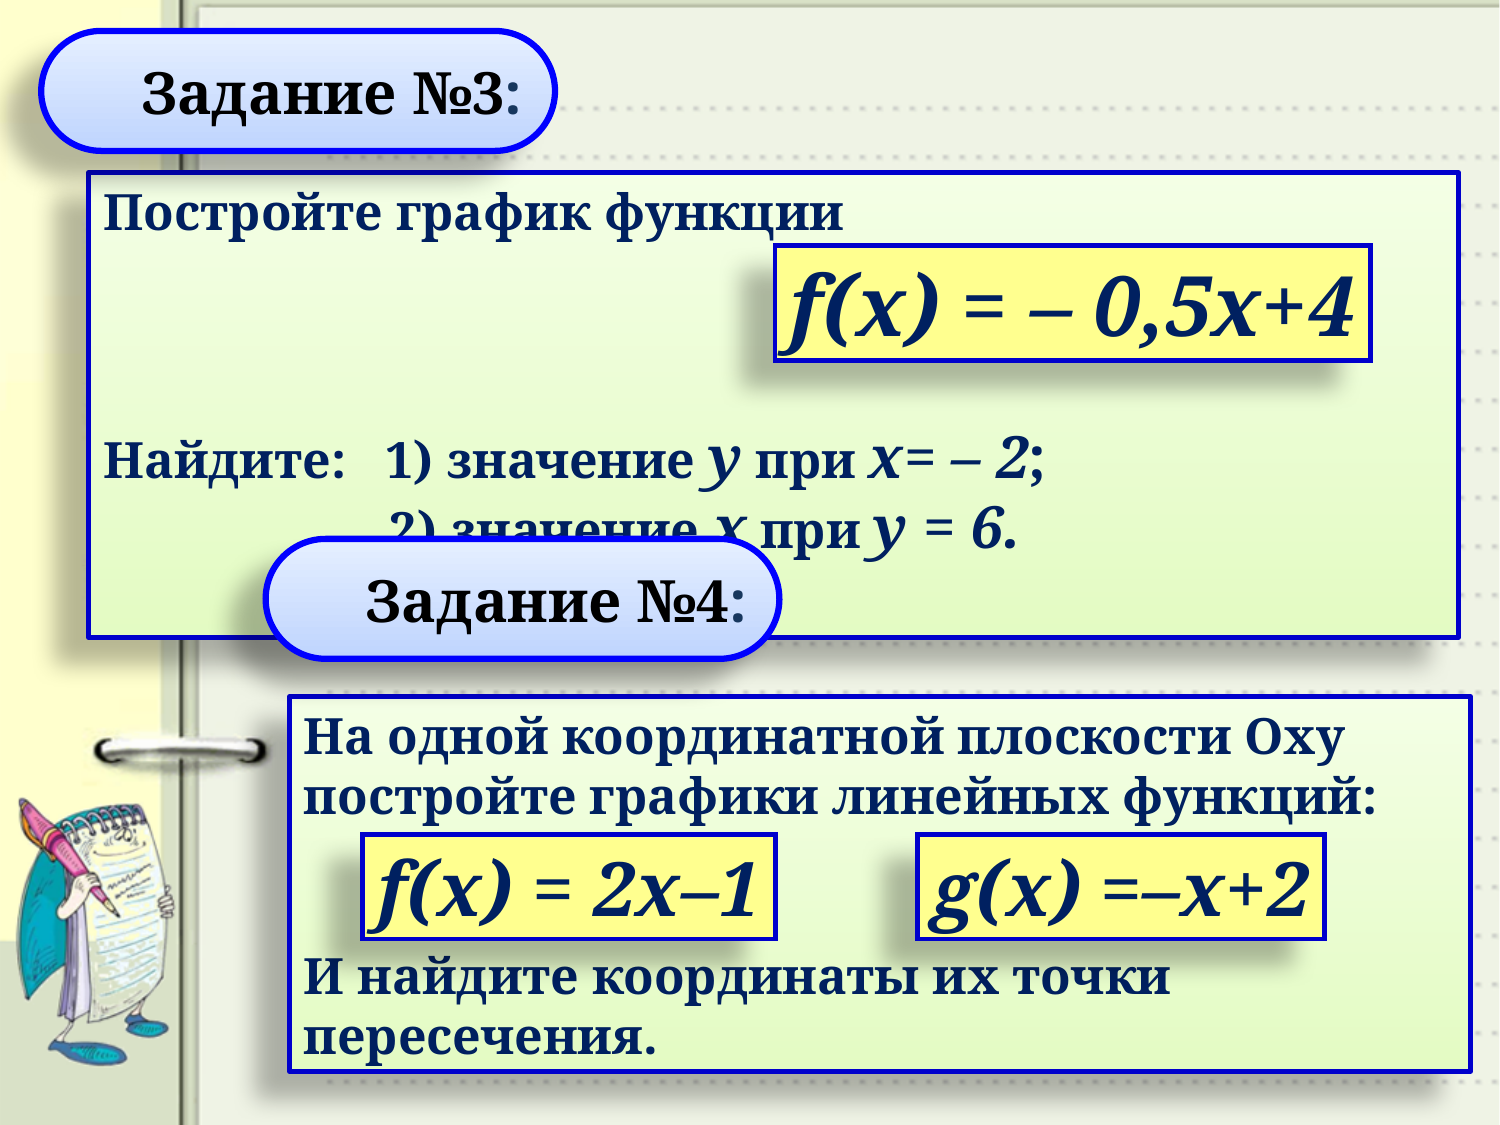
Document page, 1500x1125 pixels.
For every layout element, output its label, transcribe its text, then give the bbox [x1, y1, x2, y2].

text_box Постройте график функции Найдите: 1) значение у при х= – 2; 2) значение х при у = 6. [88, 172, 1459, 638]
text_box Задание №3: [40, 30, 556, 152]
text_box На одной координатной плоскости Оху постройте графики линейных функций: И найдите координаты их точки пересечения. [288, 696, 1471, 1072]
text_box Задание №4: [264, 538, 781, 660]
text_box g(х) =–х+2 [917, 834, 1325, 940]
text_box f(х) = – 0,5х+4 [774, 245, 1371, 361]
picture [0, 0, 1500, 1125]
text_box f(х) = 2х–1 [362, 834, 776, 940]
